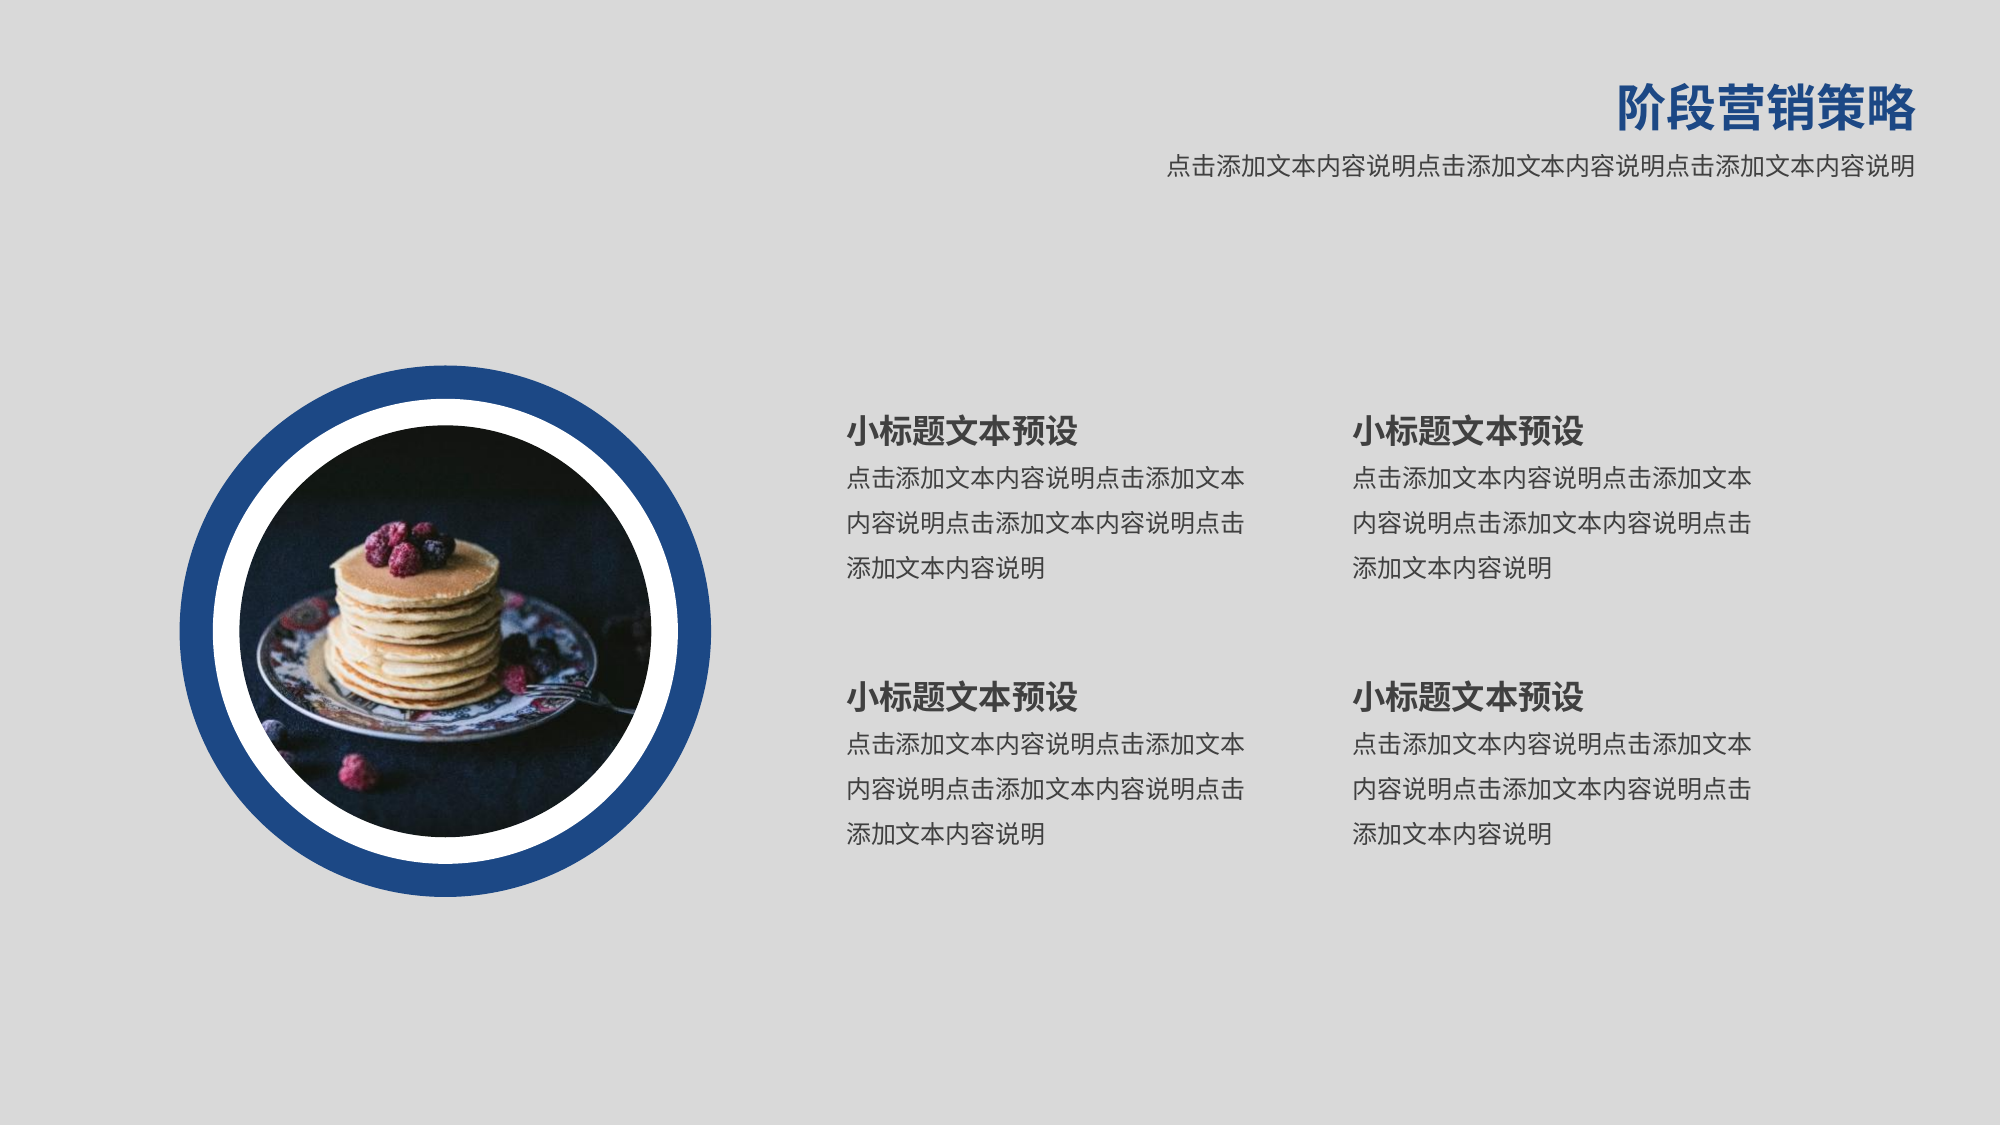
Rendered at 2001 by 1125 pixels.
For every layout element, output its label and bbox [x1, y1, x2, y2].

text_box [179, 365, 712, 897]
text_box [1064, 69, 1932, 184]
text_box [1337, 648, 1786, 853]
text_box [1337, 383, 1786, 587]
text_box [831, 648, 1280, 853]
text_box [831, 383, 1280, 587]
